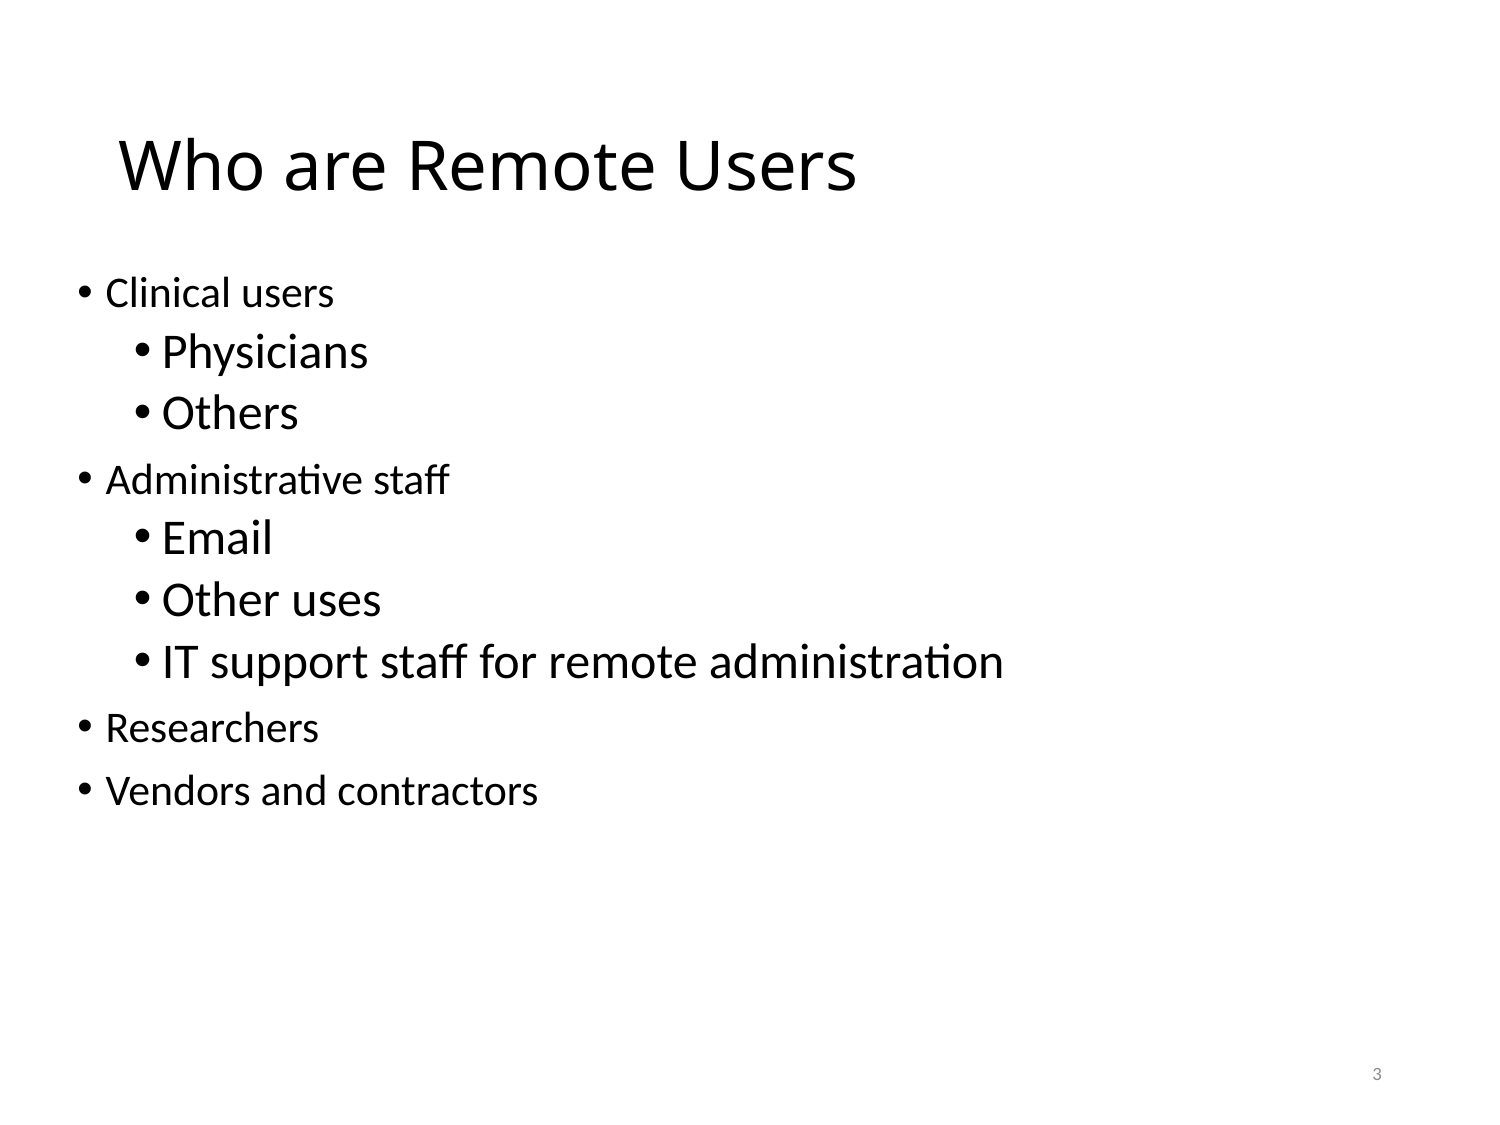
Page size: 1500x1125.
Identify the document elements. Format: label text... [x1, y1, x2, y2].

title Who are Remote Users [103, 59, 1397, 262]
list Clinical users Physicians Others Administrative staff Email Other uses IT support staff for remote administration Researchers Vendors and contractors [62, 262, 1413, 1005]
slide_number 3 [1059, 1042, 1397, 1103]
